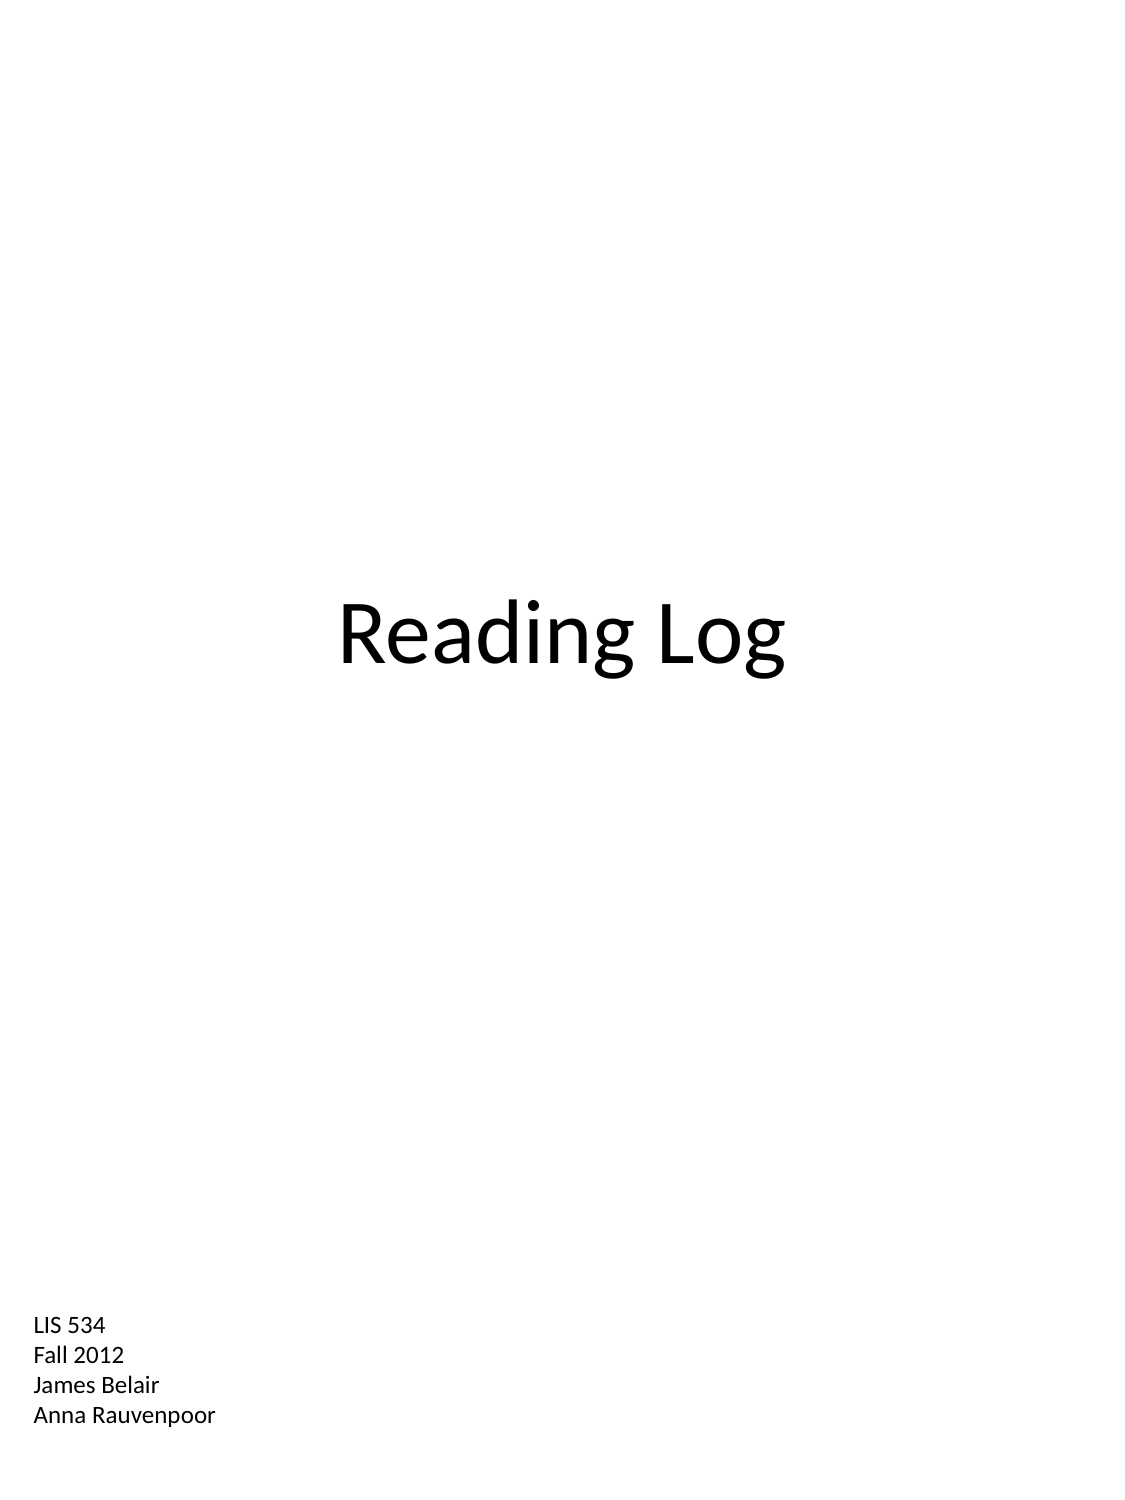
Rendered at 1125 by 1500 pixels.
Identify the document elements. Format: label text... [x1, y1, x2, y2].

title Reading Log [84, 465, 1041, 788]
text_box LIS 534 Fall 2012 James Belair Anna Rauvenpoor [18, 1301, 263, 1436]
